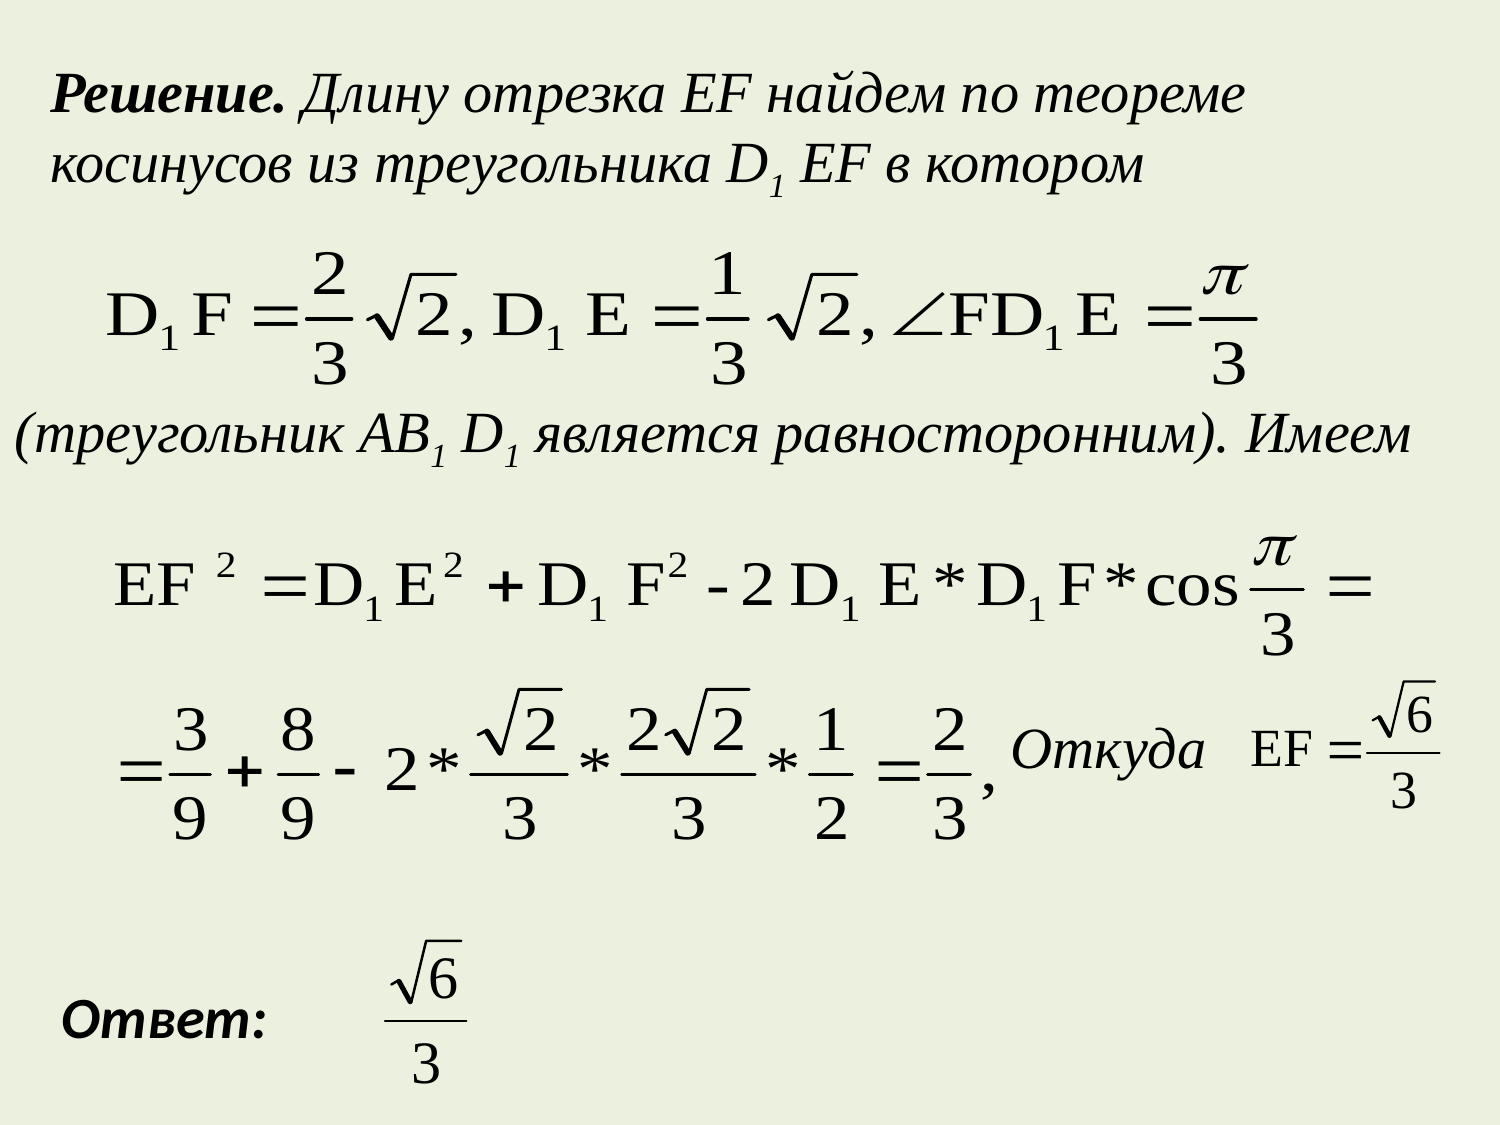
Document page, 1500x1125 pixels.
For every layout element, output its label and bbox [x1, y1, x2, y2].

text_box [0, 46, 1500, 1097]
